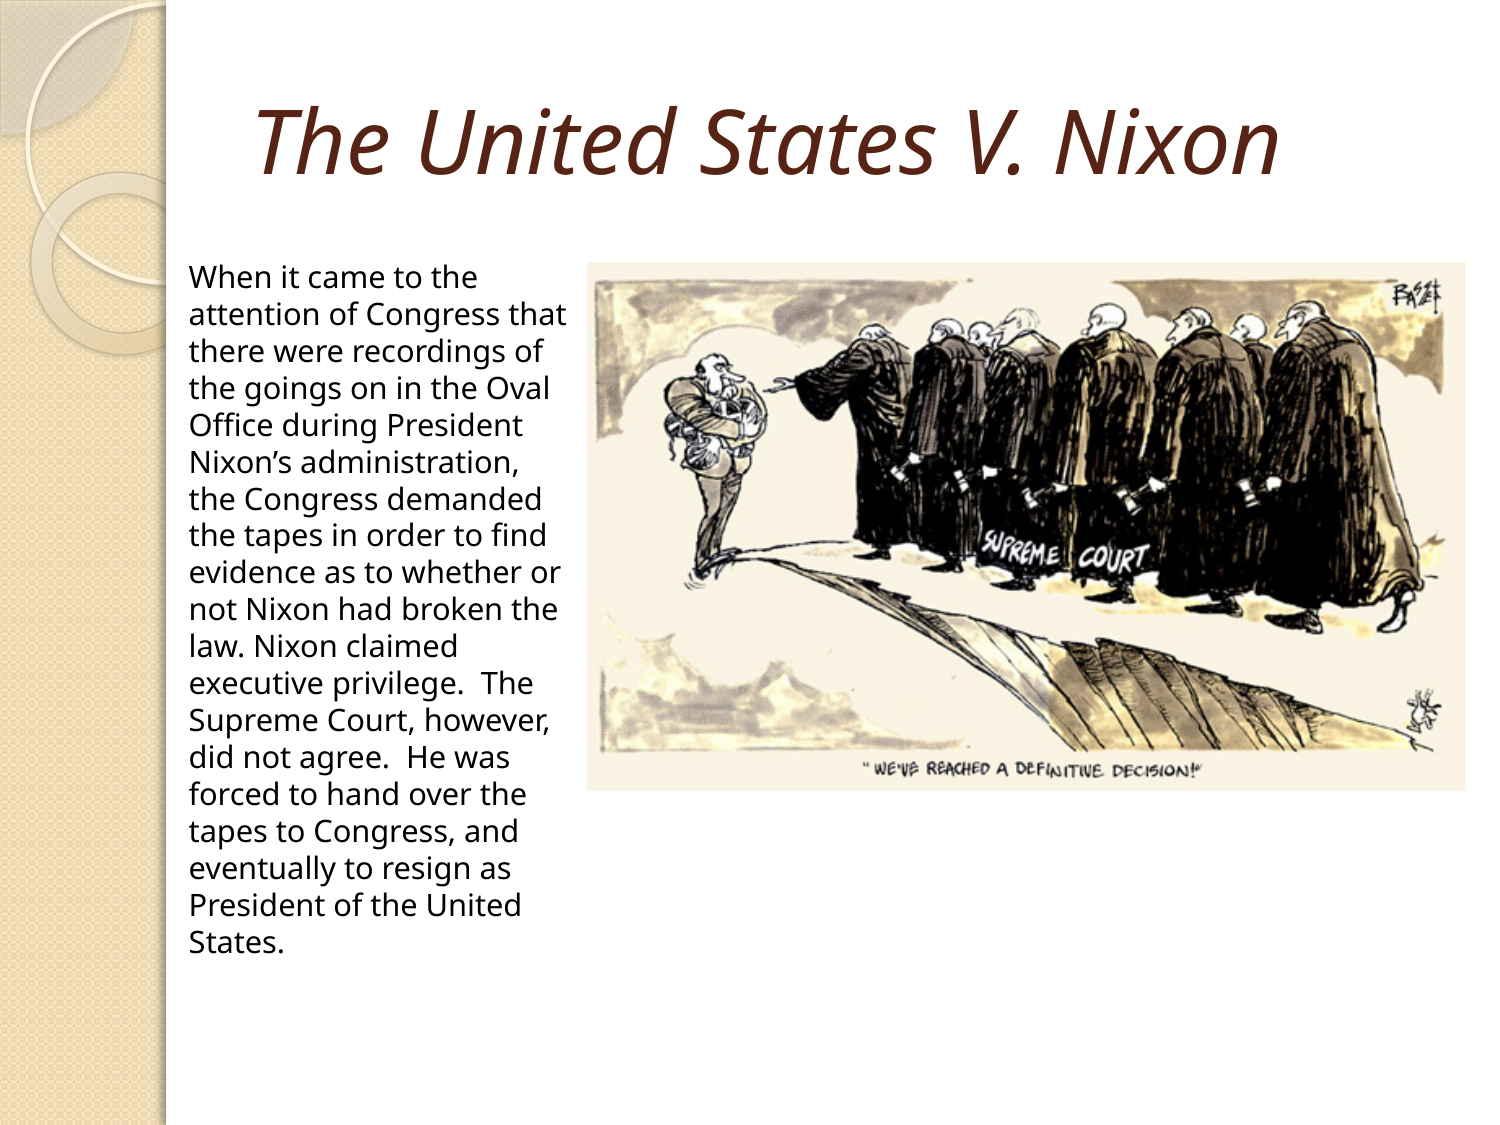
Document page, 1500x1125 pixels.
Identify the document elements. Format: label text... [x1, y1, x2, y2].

title The United States V. Nixon [235, 45, 1466, 233]
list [587, 262, 1466, 792]
list When it came to the attention of Congress that there were recordings of the goings on in the Oval Office during President Nixon’s administration, the Congress demanded the tapes in order to find evidence as to whether or not Nixon had broken the law. Nixon claimed executive privilege. The Supreme Court, however, did not agree. He was forced to hand over the tapes to Congress, and eventually to resign as President of the United States. [162, 249, 588, 1015]
